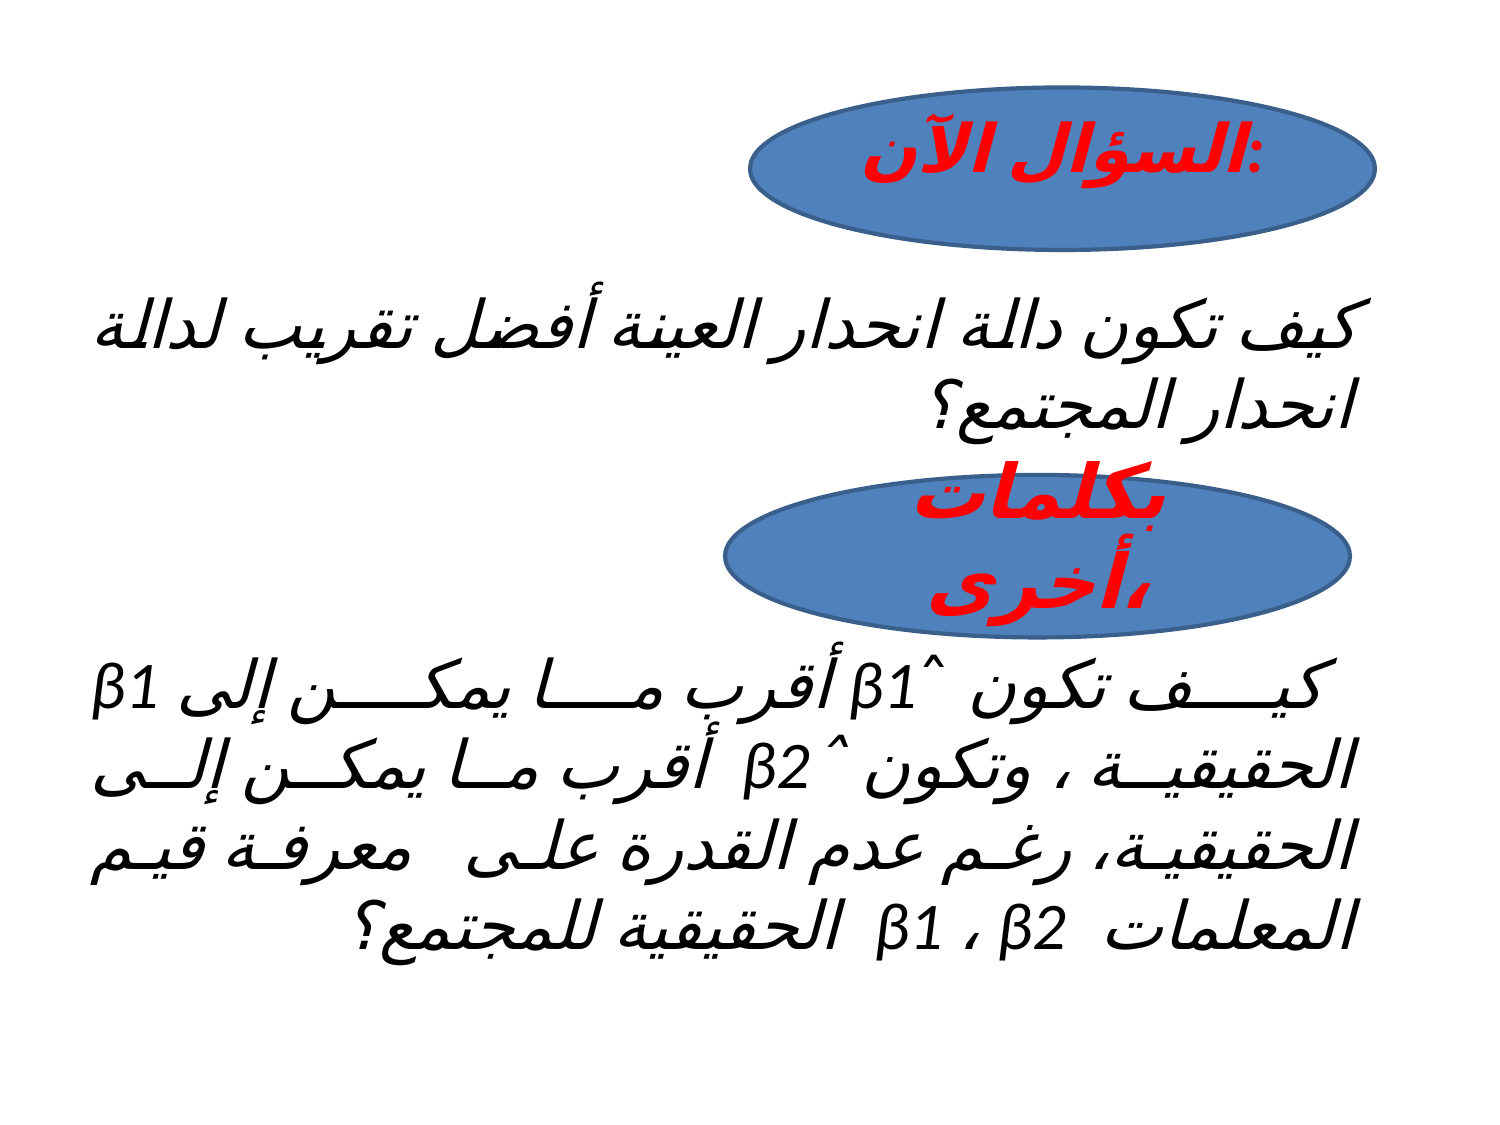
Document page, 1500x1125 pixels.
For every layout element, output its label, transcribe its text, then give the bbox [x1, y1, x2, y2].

list كيف تكون دالة انحدار العينة أفضل تقريب لدالة انحدار المجتمع؟ كيف تكون ˆβ1 أقرب ما يمكن إلى β1 الحقيقية ، وتكون ˆβ2 أقرب ما يمكن إلى الحقيقية، رغم عدم القدرة على معرفة قيم المعلمات β1 ، β2 الحقيقية للمجتمع؟ [75, 87, 1425, 1005]
text_box السؤال الآن: [747, 85, 1378, 253]
text_box بكلمات أخرى، [722, 472, 1353, 640]
